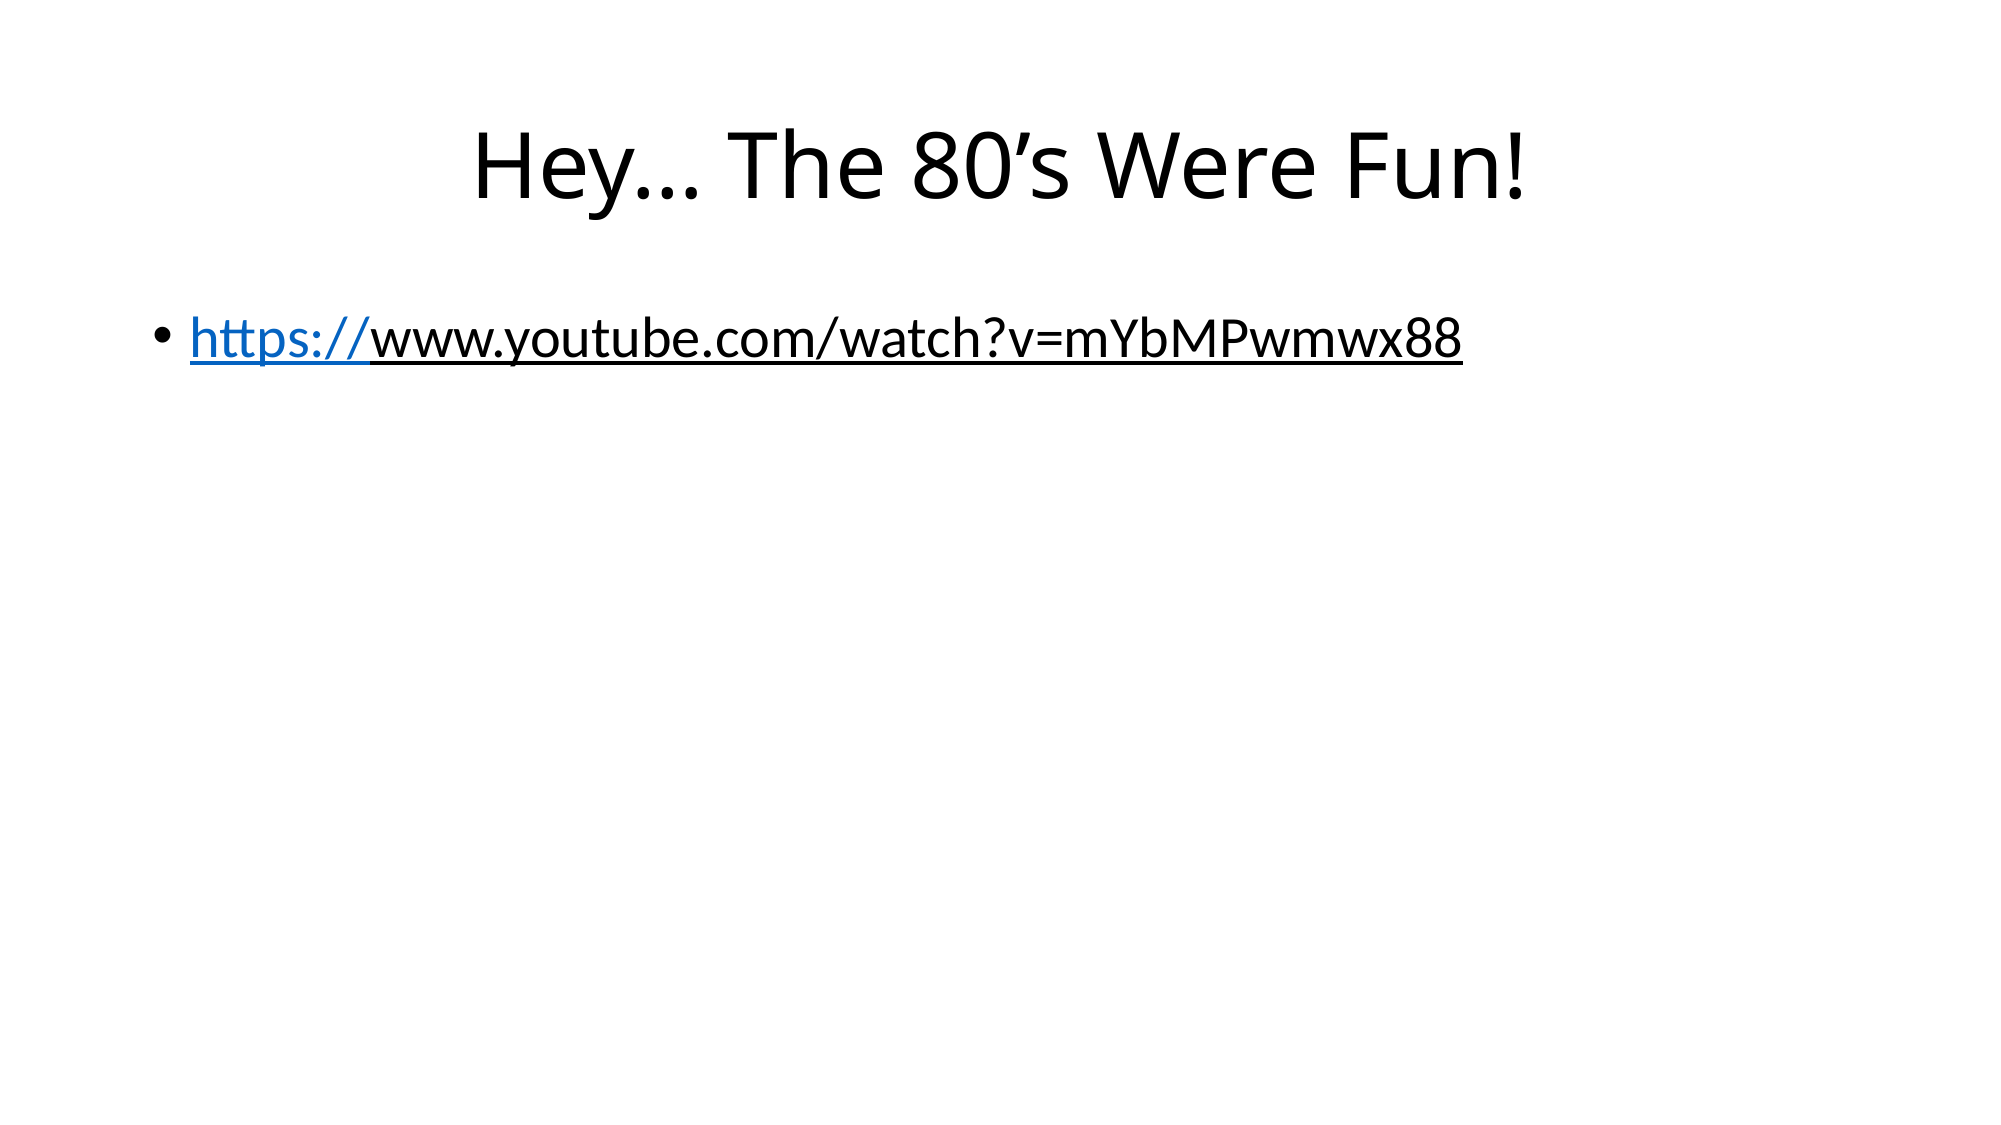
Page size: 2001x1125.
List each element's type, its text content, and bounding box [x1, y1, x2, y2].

list https://www.youtube.com/watch?v=mYbMPwmwx88 [137, 299, 1863, 1014]
title Hey… The 80’s Were Fun! [137, 59, 1863, 278]
